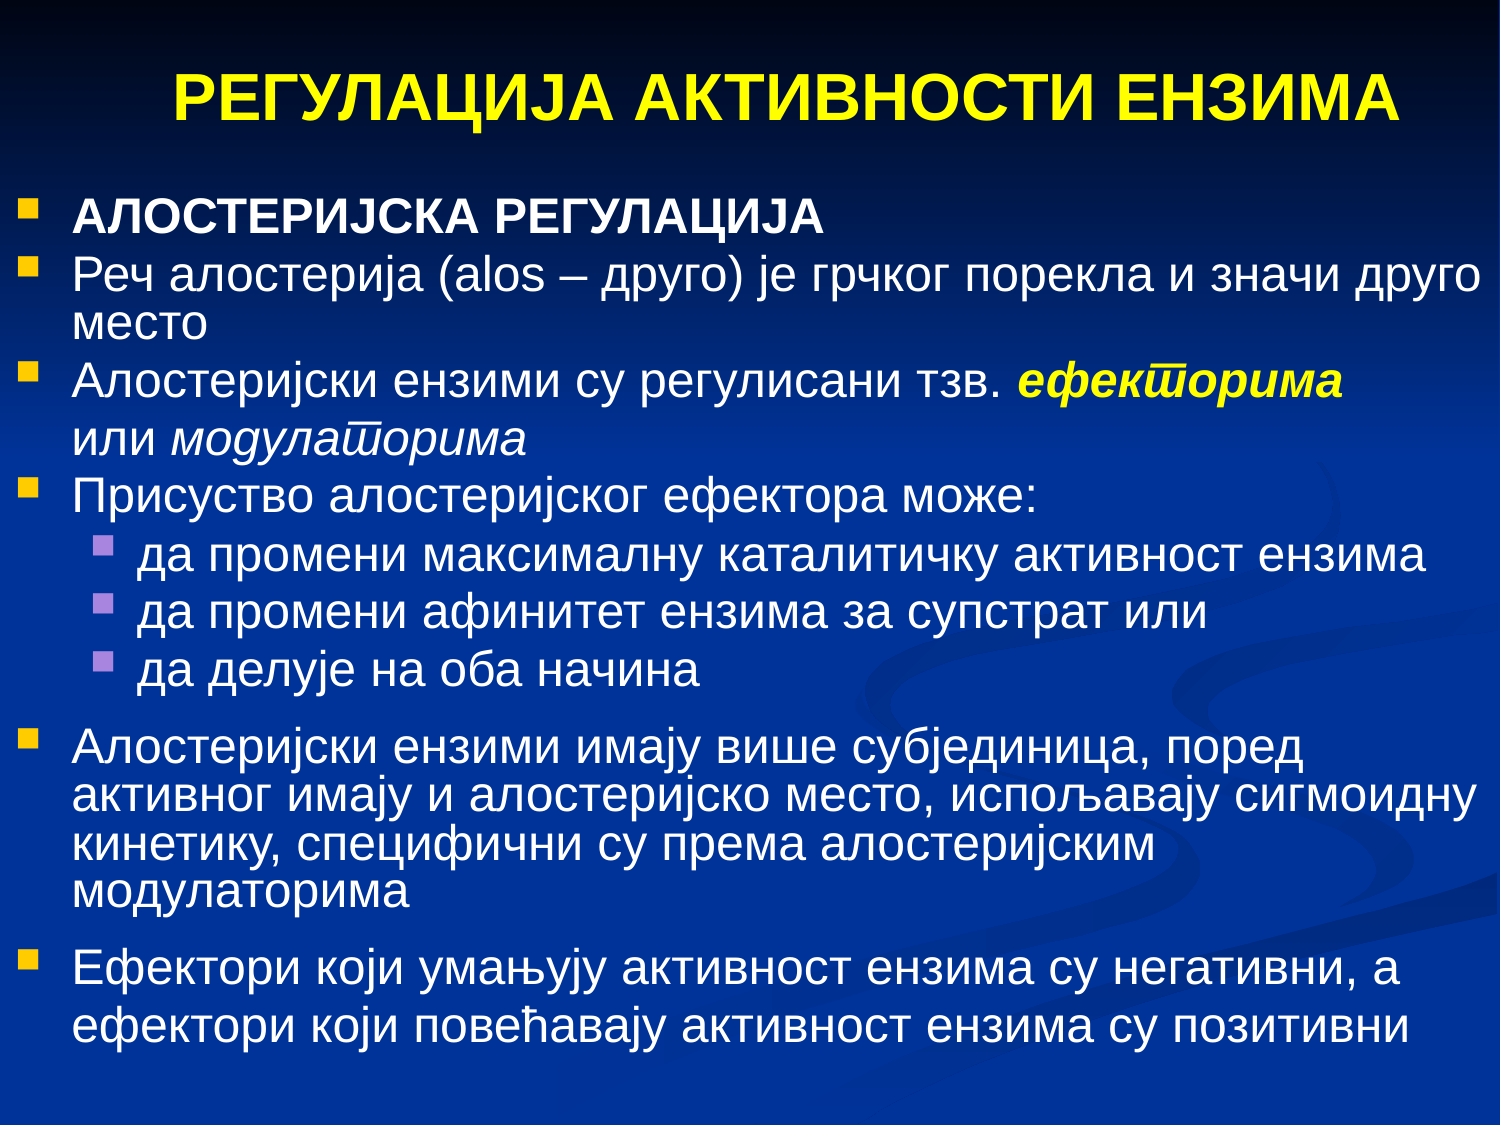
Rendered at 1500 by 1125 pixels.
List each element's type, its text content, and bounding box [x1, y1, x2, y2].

list АЛОСТЕРИЈСКА РЕГУЛАЦИЈА Реч алостерија (alos – друго) је грчког порекла и значи друго место Алостеријски ензими су регулисани тзв. ефекторима или модулаторима Присуство алостеријског ефектора може: да промени максималну каталитичку активност ензима да промени афинитет ензима за супстрат или да делује на оба начина Алостеријски ензими имају више субјединица, поред активног имају и алостеријско место, испољавају сигмоидну кинетику, специфични су према алостеријским модулаторима Ефектори који умањују активност ензима су негативни, а ефектори који повећавају активност ензима су позитивни [0, 187, 1500, 1125]
text_box РЕГУЛАЦИЈА АКТИВНОСТИ ЕНЗИМА [112, 0, 1463, 188]
